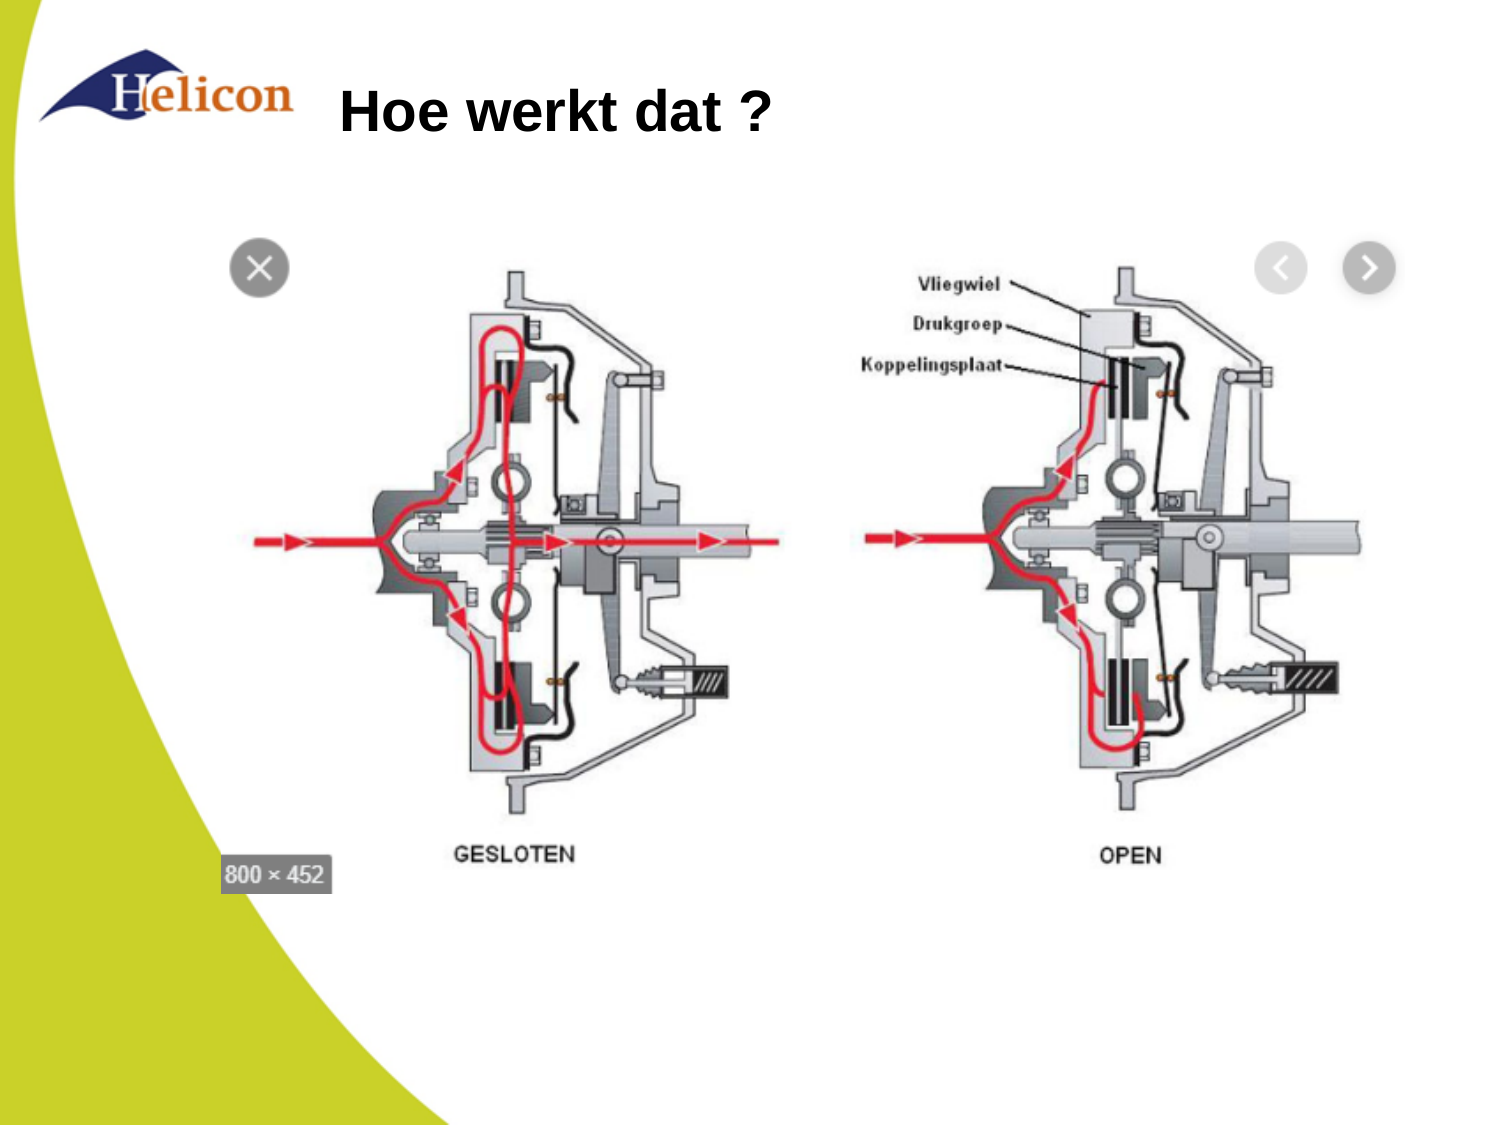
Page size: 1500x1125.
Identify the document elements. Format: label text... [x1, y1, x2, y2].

picture [0, 0, 1500, 1125]
title Hoe werkt dat ? [324, 54, 1415, 161]
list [221, 231, 1405, 894]
